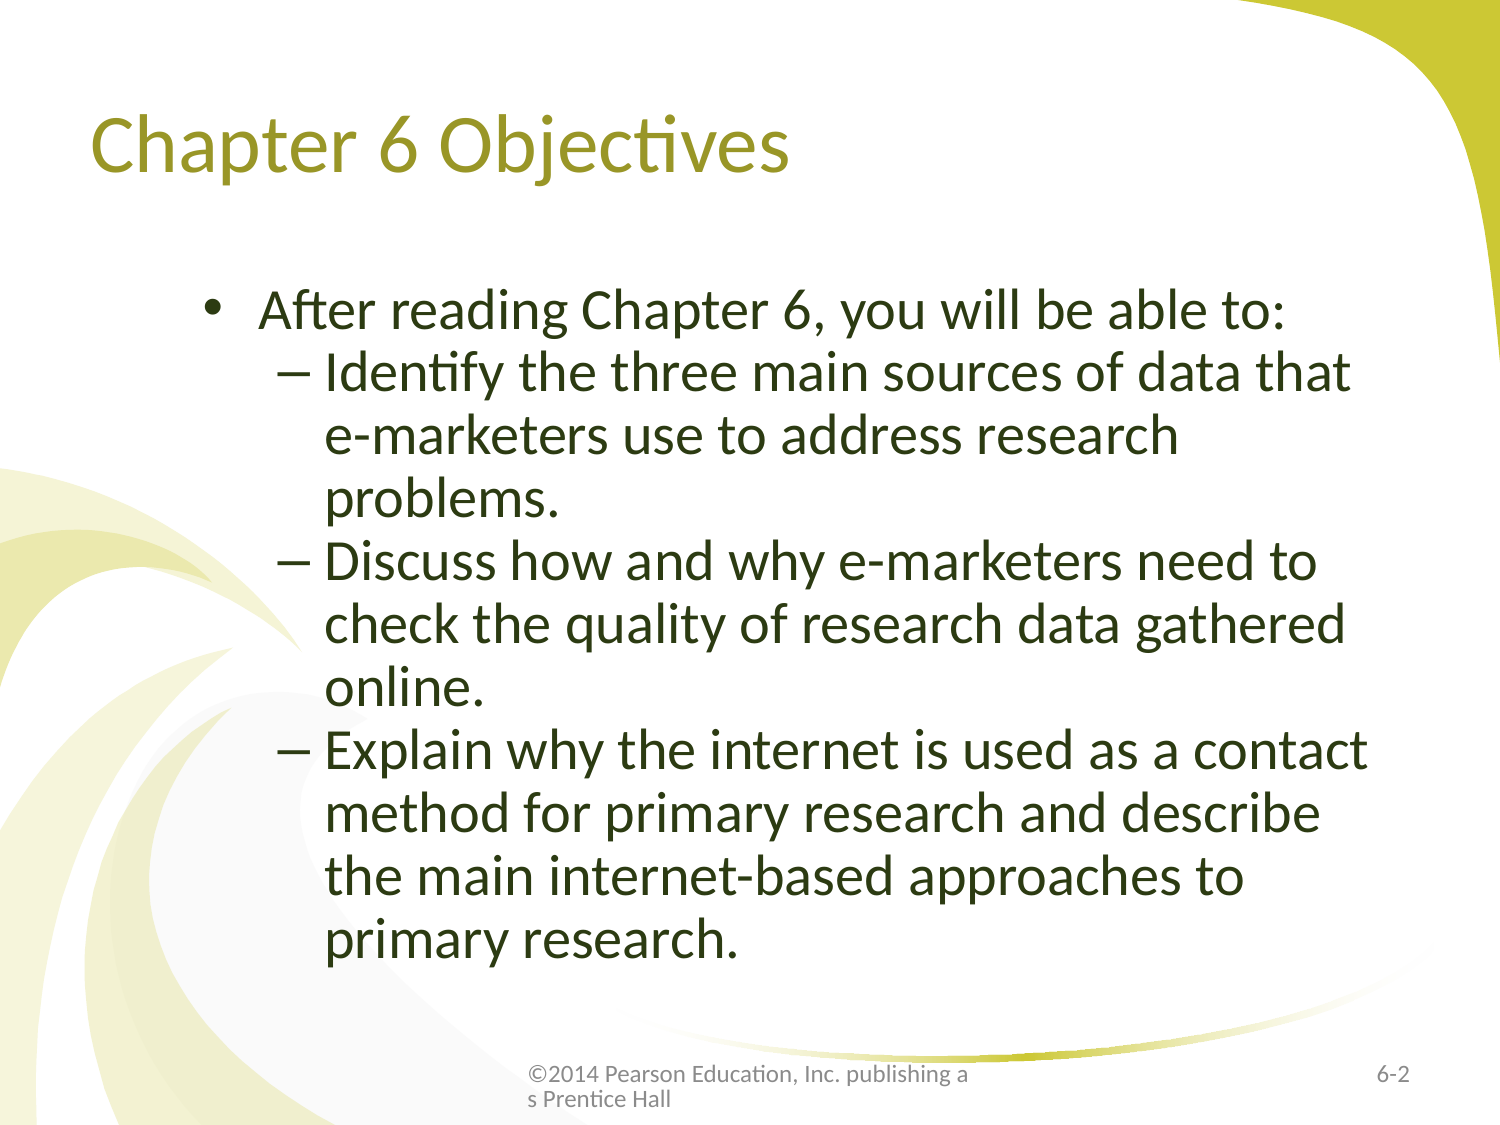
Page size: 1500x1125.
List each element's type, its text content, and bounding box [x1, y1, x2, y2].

list After reading Chapter 6, you will be able to: Identify the three main sources of data that e-marketers use to address research problems. Discuss how and why e-marketers need to check the quality of research data gathered online. Explain why the internet is used as a contact method for primary research and describe the main internet-based approaches to primary research. [187, 249, 1388, 1013]
title Chapter 6 Objectives [75, 45, 1425, 233]
slide_number 6-2 [1074, 1042, 1425, 1103]
footer ©2014 Pearson Education, Inc. publishing as Prentice Hall [512, 1042, 988, 1103]
